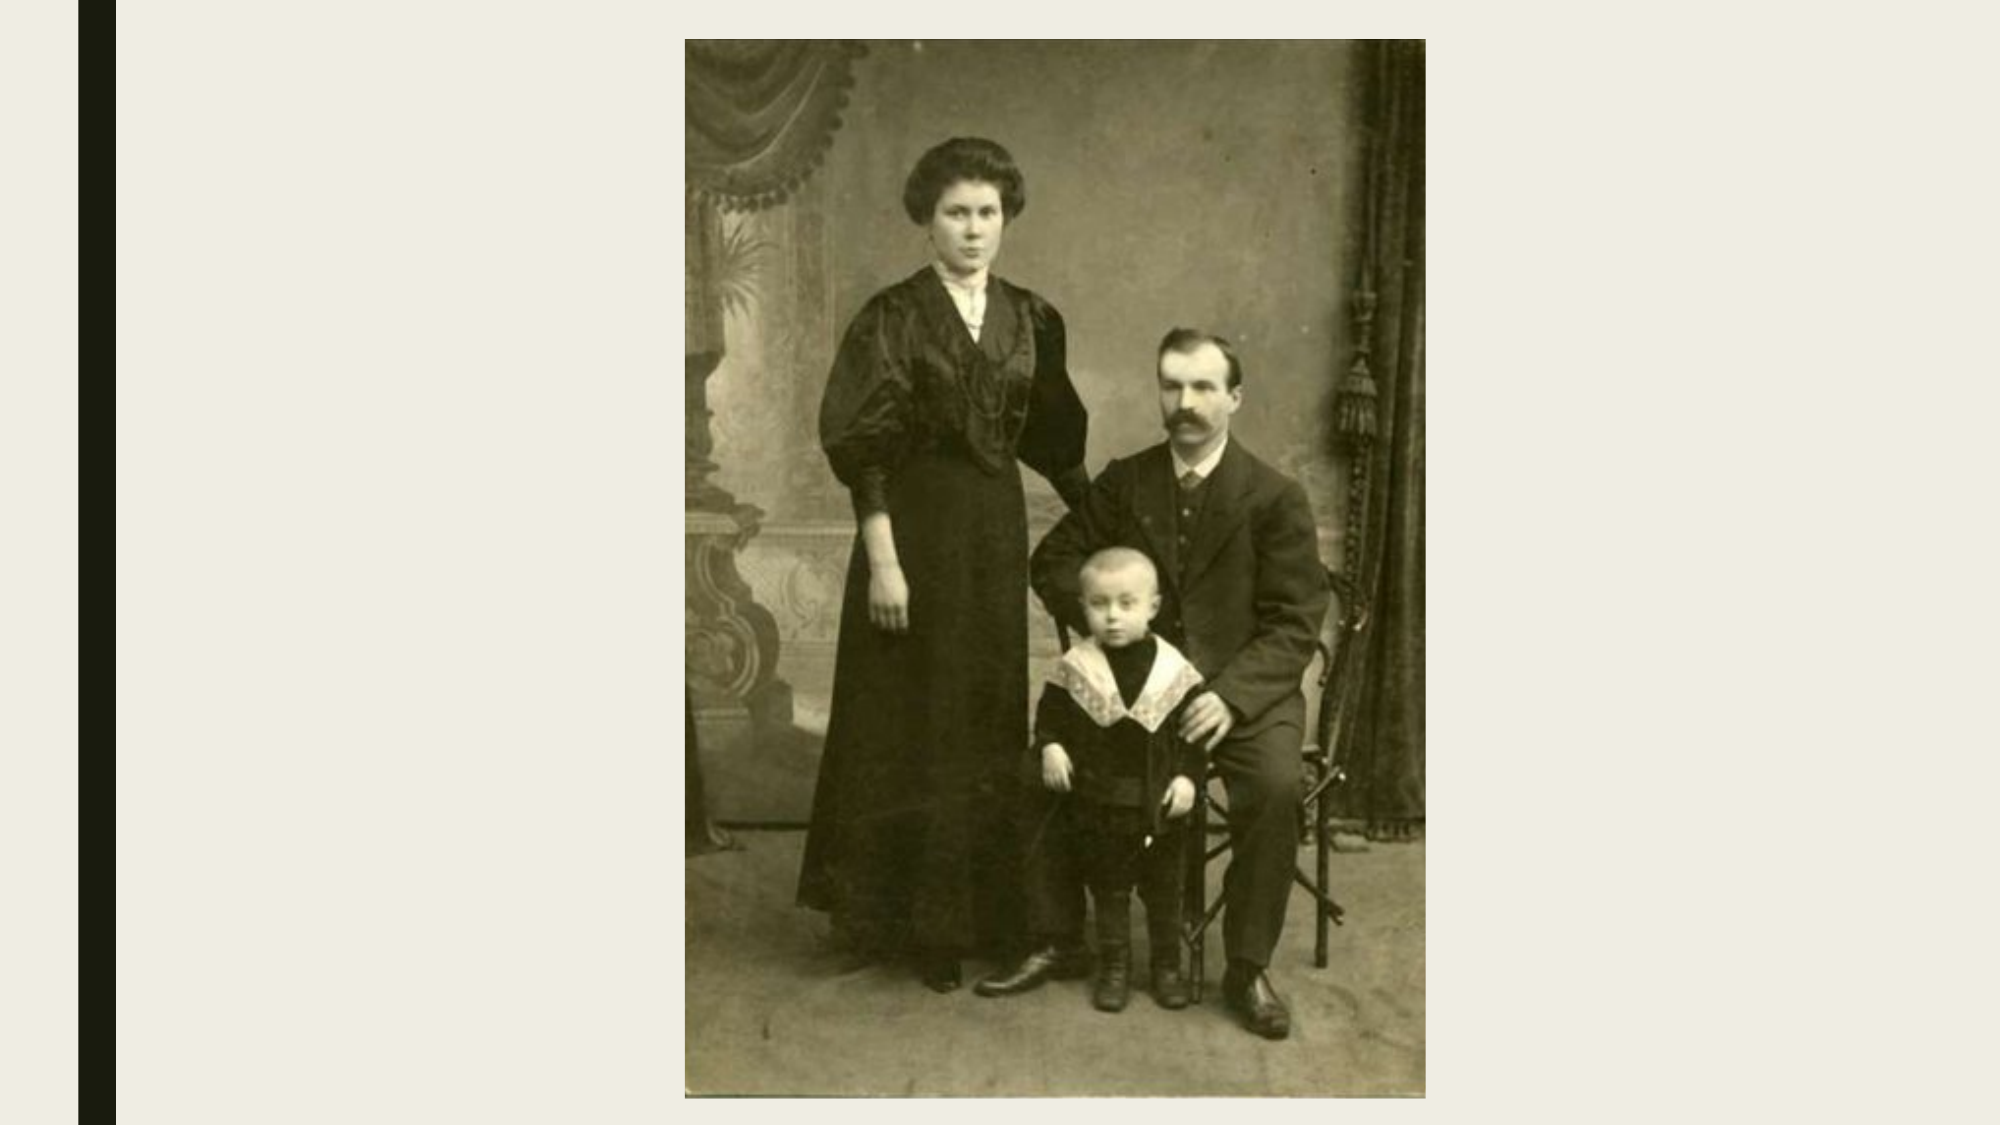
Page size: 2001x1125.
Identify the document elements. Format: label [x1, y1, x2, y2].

picture [684, 39, 1426, 1099]
